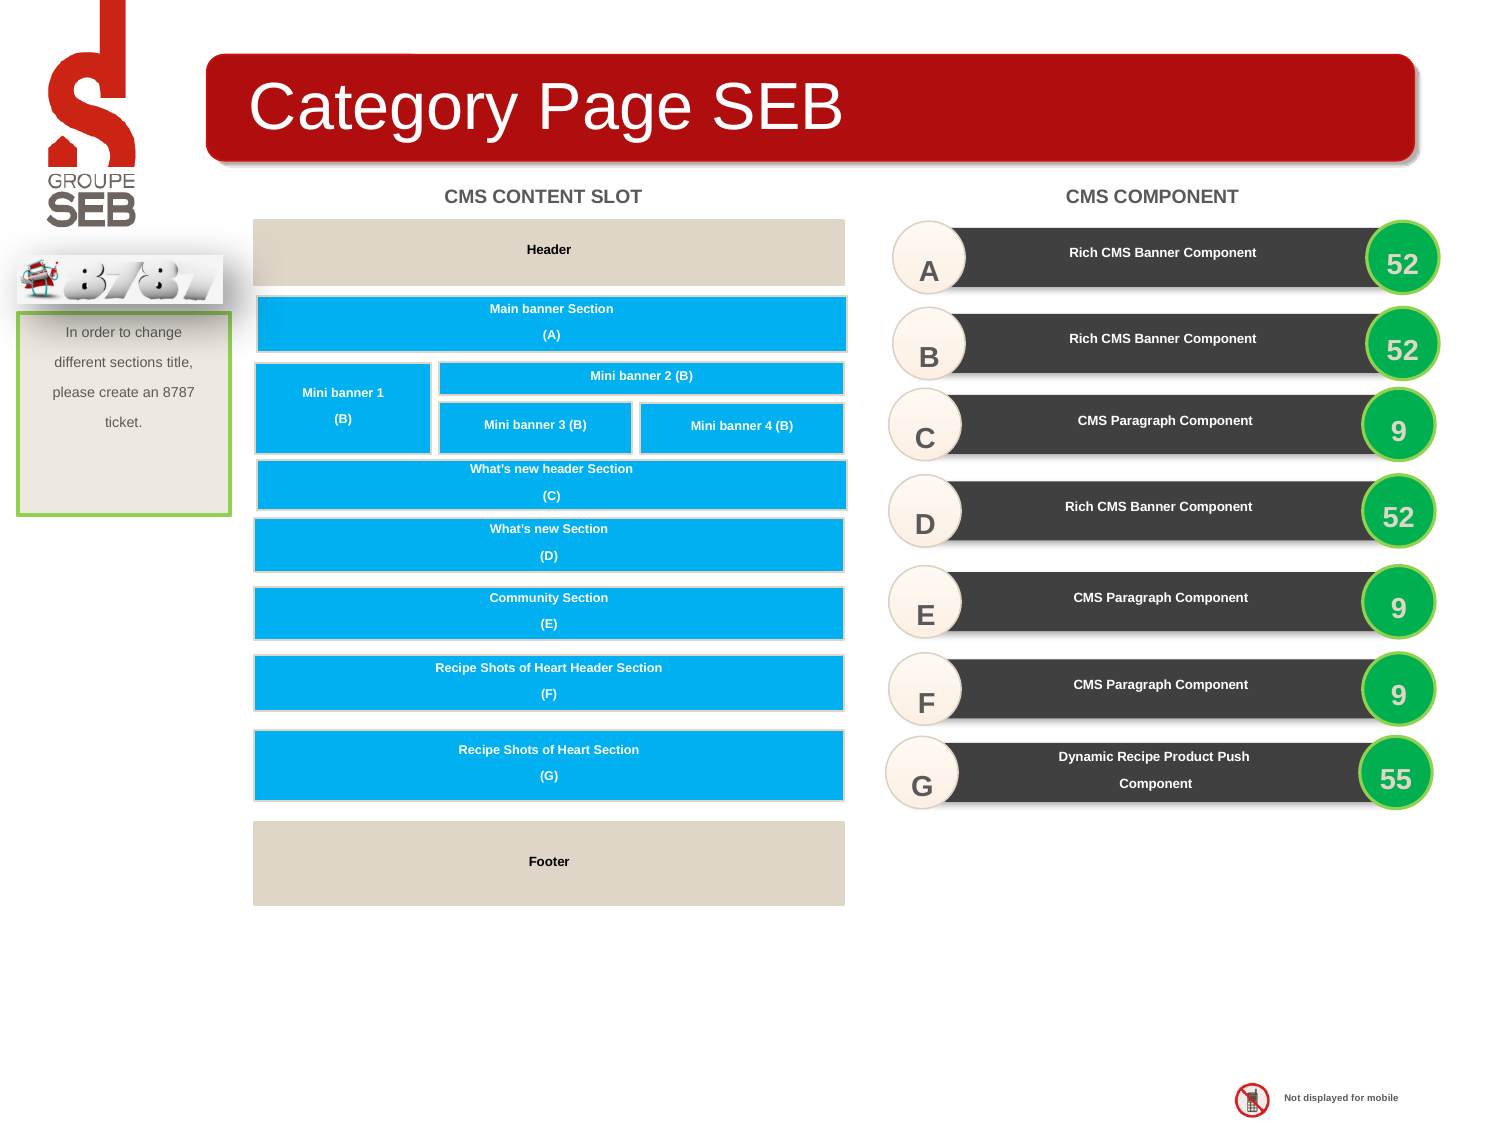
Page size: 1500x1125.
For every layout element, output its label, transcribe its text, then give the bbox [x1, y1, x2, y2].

text_box Recipe Shots of Heart Header Section (F) [252, 653, 846, 713]
text_box Not displayed for mobile [1271, 1082, 1500, 1117]
picture [1233, 1081, 1270, 1118]
text_box What’s new Section (D) [252, 516, 846, 574]
text_box Mini banner 3 (B) [437, 399, 634, 456]
text_box Main banner Section (A) [254, 294, 849, 354]
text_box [892, 306, 1440, 380]
title Category Page SEB [234, 56, 1400, 149]
text_box CMS Content Slot [265, 172, 821, 228]
text_box Recipe Shots of Heart Section (G) [252, 728, 846, 803]
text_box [17, 312, 231, 516]
text_box Mini banner 1 (B) [253, 360, 433, 456]
text_box Mini banner 2 (B) [437, 360, 846, 397]
text_box Footer [252, 820, 846, 907]
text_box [888, 474, 1436, 548]
text_box Community Section (E) [252, 585, 846, 642]
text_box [888, 652, 1436, 726]
text_box Header [252, 218, 846, 287]
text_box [888, 387, 1436, 461]
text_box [888, 565, 1436, 639]
picture [0, 0, 223, 305]
text_box What’s new header Section (C) [254, 458, 849, 512]
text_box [892, 220, 1440, 294]
text_box CMS Component [981, 172, 1324, 219]
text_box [885, 736, 1433, 809]
text_box Mini banner 4 (B) [638, 401, 847, 456]
